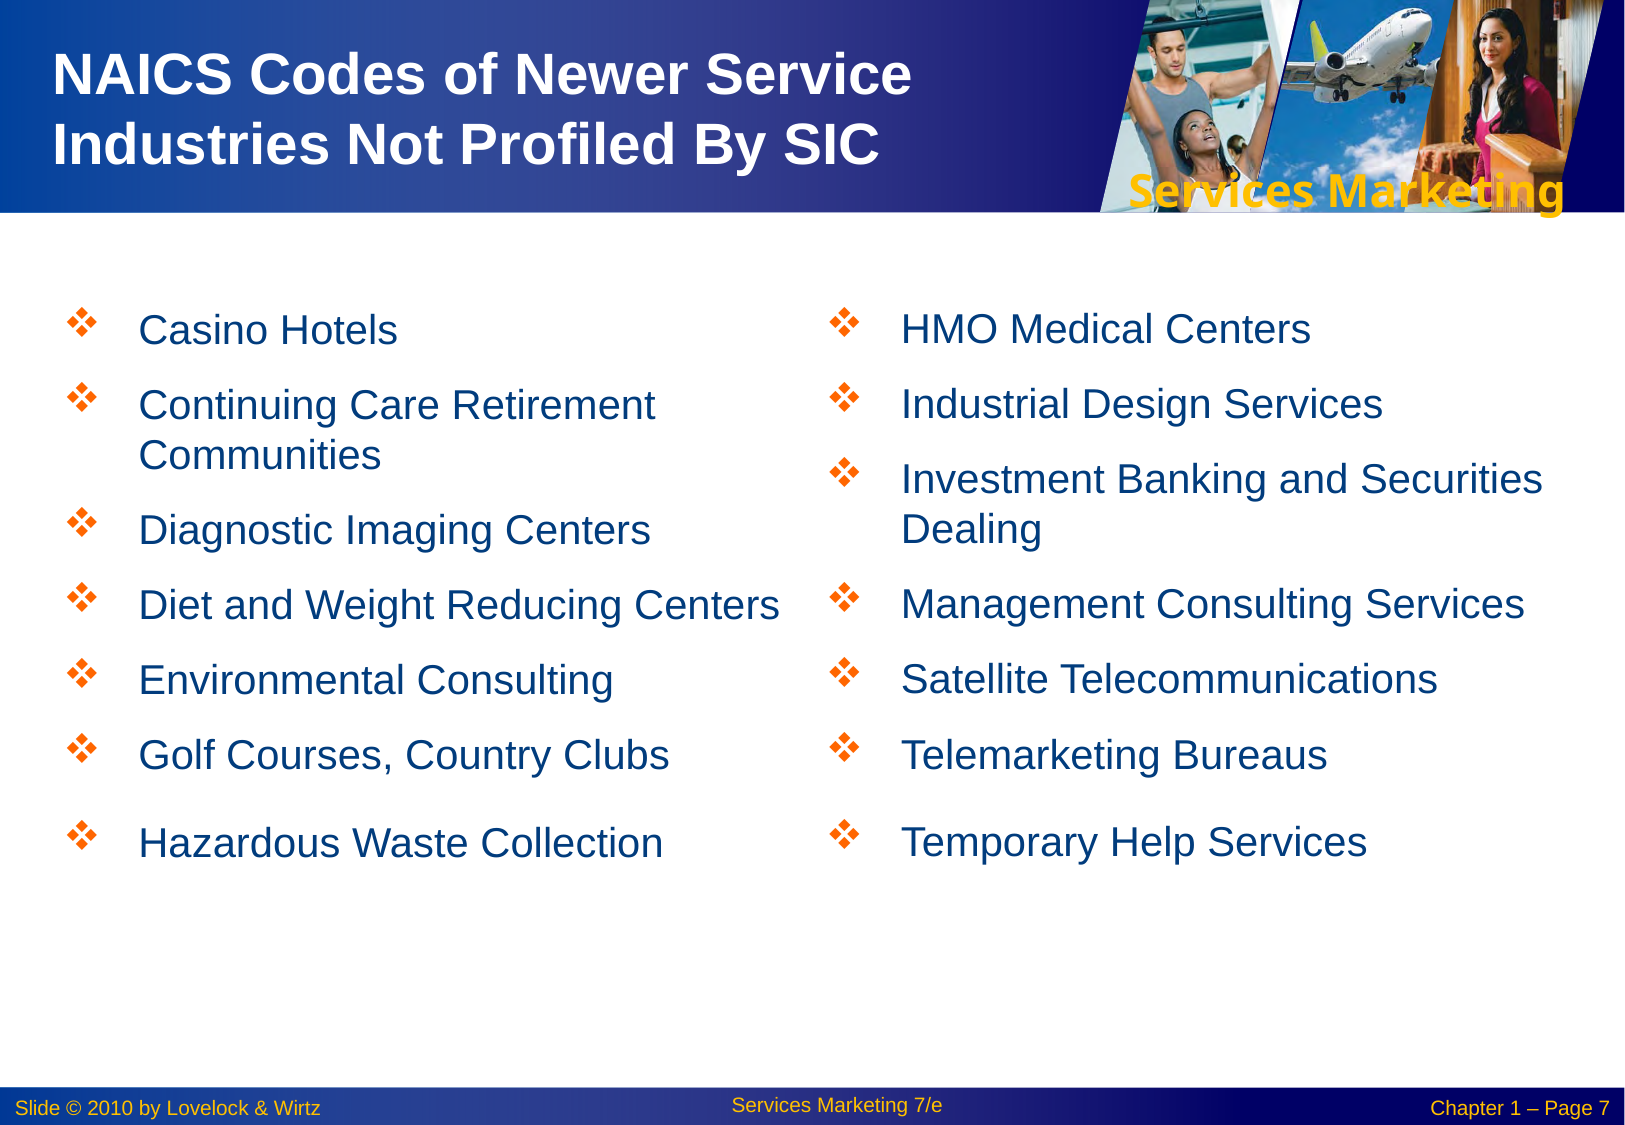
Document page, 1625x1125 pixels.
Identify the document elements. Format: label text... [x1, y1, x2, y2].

picture [1100, 0, 1604, 213]
text_box Casino Hotels Continuing Care Retirement Communities Diagnostic Imaging Centers Diet and Weight Reducing Centers Environmental Consulting Golf Courses, Country Clubs Hazardous Waste Collection [49, 224, 813, 979]
picture [1546, 187, 1556, 202]
picture [1162, 186, 1172, 192]
title NAICS Codes of Newer Service Industries Not Profiled By SIC [36, 37, 1088, 176]
list HMO Medical Centers Industrial Design Services Investment Banking and Securities Dealing Management Consulting Services Satellite Telecommunications Telemarketing Bureaus Temporary Help Services [811, 223, 1588, 978]
